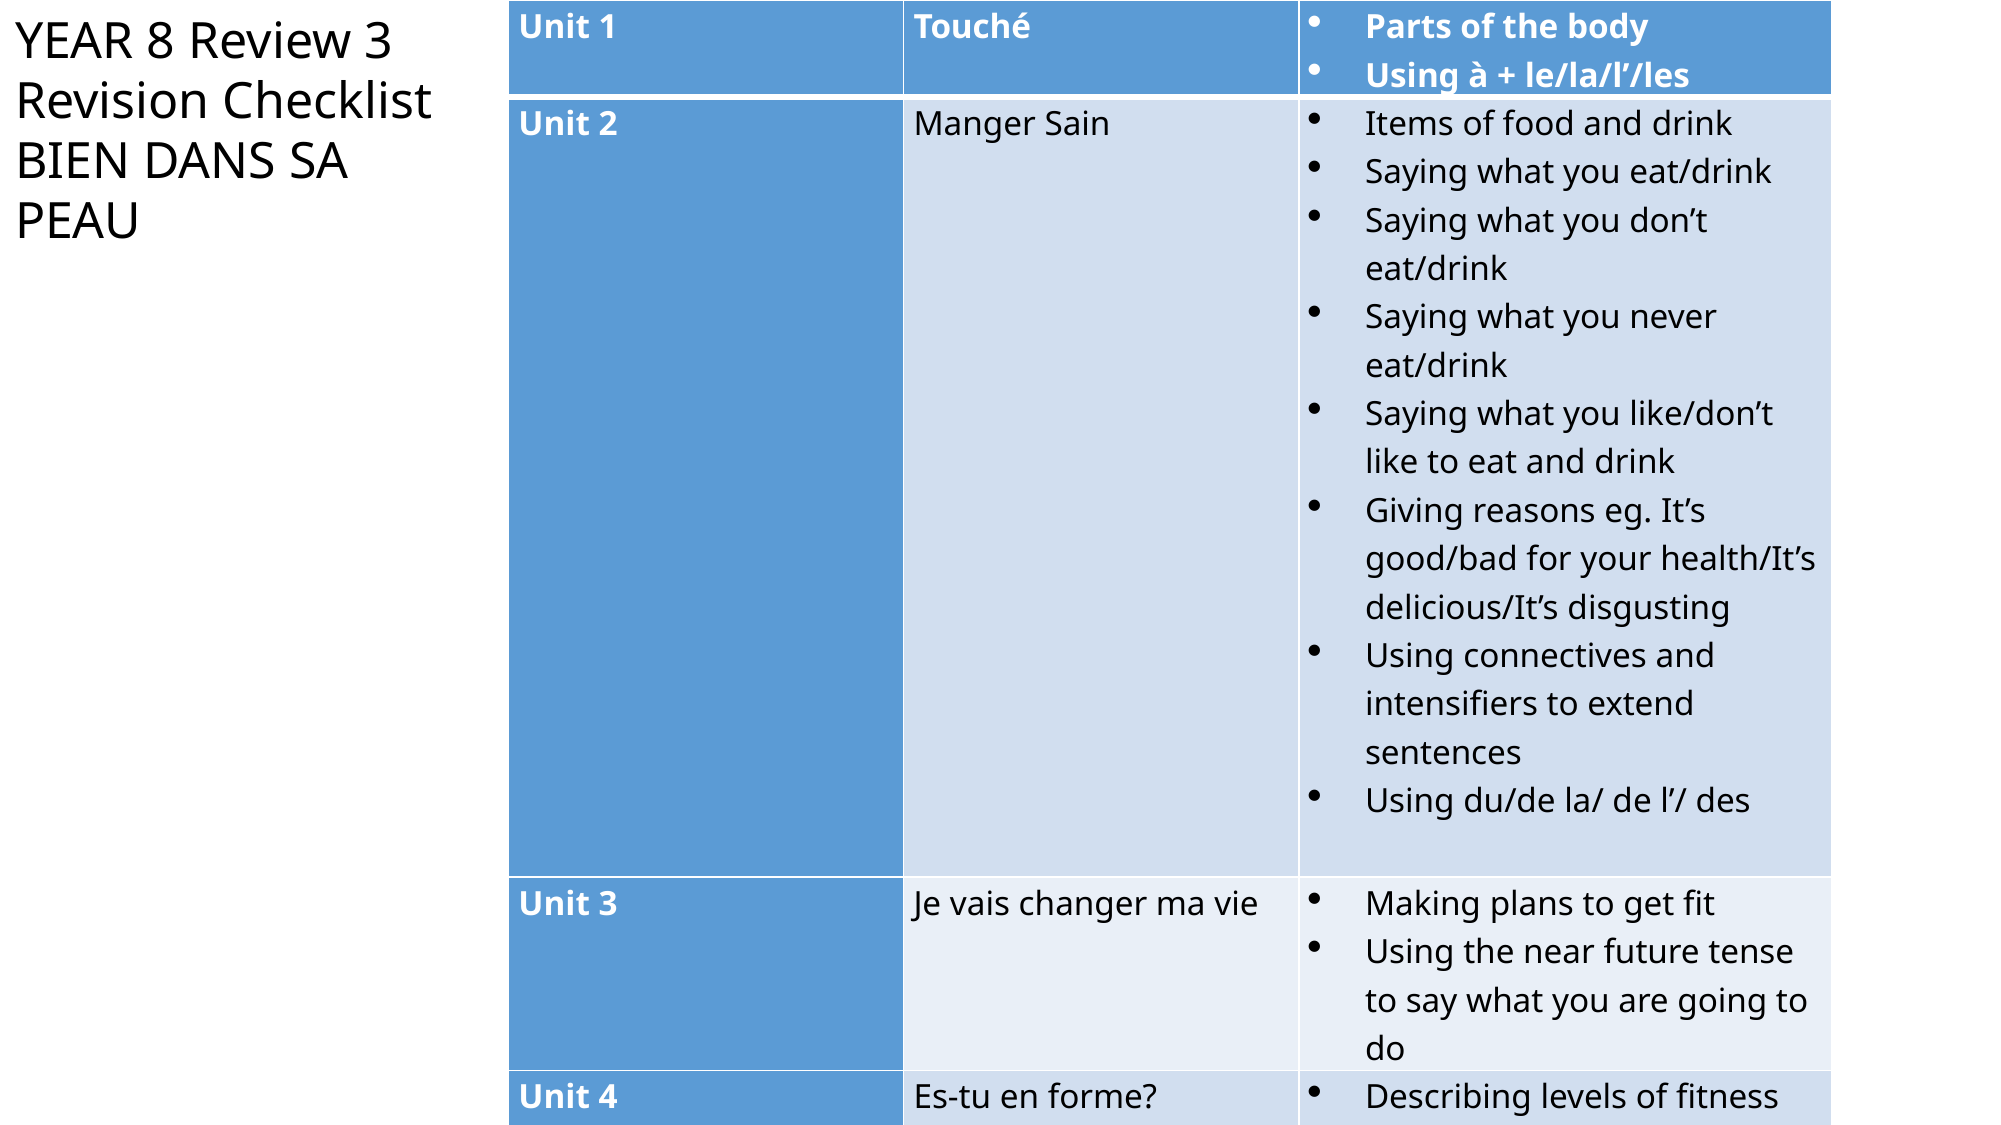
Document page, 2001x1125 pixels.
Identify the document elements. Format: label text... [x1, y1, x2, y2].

table_cell Manger Sain [904, 100, 1298, 876]
table_header Touché [904, 1, 1298, 94]
title YEAR 8 Review 3 Revision Checklist BIEN DANS SA PEAU [0, 1, 492, 302]
table_header Unit 1 [509, 1, 903, 94]
table_cell Describing levels of fitness Using 2 tenses together [1300, 1071, 1831, 1125]
table_cell Unit 3 [509, 878, 903, 1070]
table_cell Making plans to get fit Using the near future tense to say what you are going to do [1300, 878, 1831, 1070]
table_cell Je vais changer ma vie [904, 878, 1298, 1070]
table_cell Unit 2 [509, 100, 903, 876]
table_header Parts of the body Using à + le/la/l’/les [1300, 1, 1831, 94]
table_cell Items of food and drink Saying what you eat/drink Saying what you don’t eat/drink Saying what you never eat/drink Saying what you like/don’t like to eat and drink Giving reasons eg. It’s good/bad for your health/It’s delicious/It’s disgusting Using connectives and intensifiers to extend sentences Using du/de la/ de l’/ des [1300, 100, 1831, 876]
table_cell Unit 4 [509, 1071, 903, 1125]
table_cell Es-tu en forme? [904, 1071, 1298, 1125]
